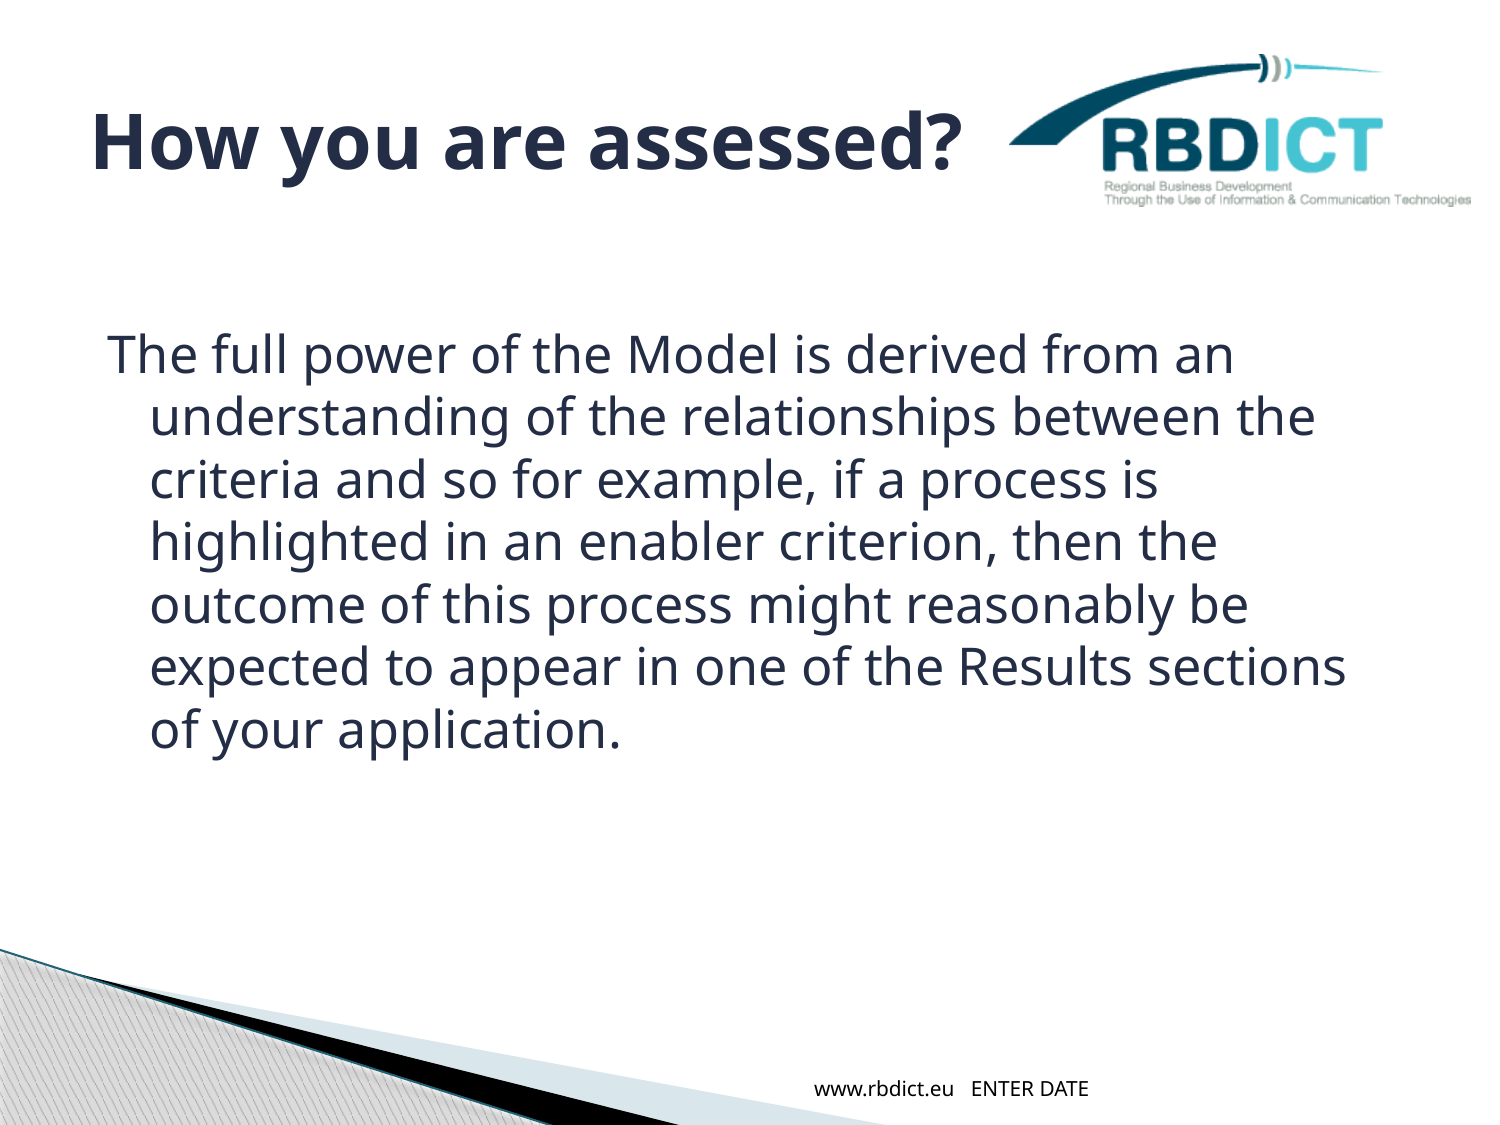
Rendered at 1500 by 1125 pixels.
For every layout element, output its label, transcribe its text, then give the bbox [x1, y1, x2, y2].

title How you are assessed? [75, 45, 1425, 233]
footer www.rbdict.eu ENTER DATE [718, 1051, 1105, 1112]
list The full power of the Model is derived from an understanding of the relationships between the criteria and so for example, if a process is highlighted in an enabler criterion, then the outcome of this process might reasonably be expected to appear in one of the Results sections of your application. [74, 242, 1426, 986]
picture [1425, 54, 1471, 207]
